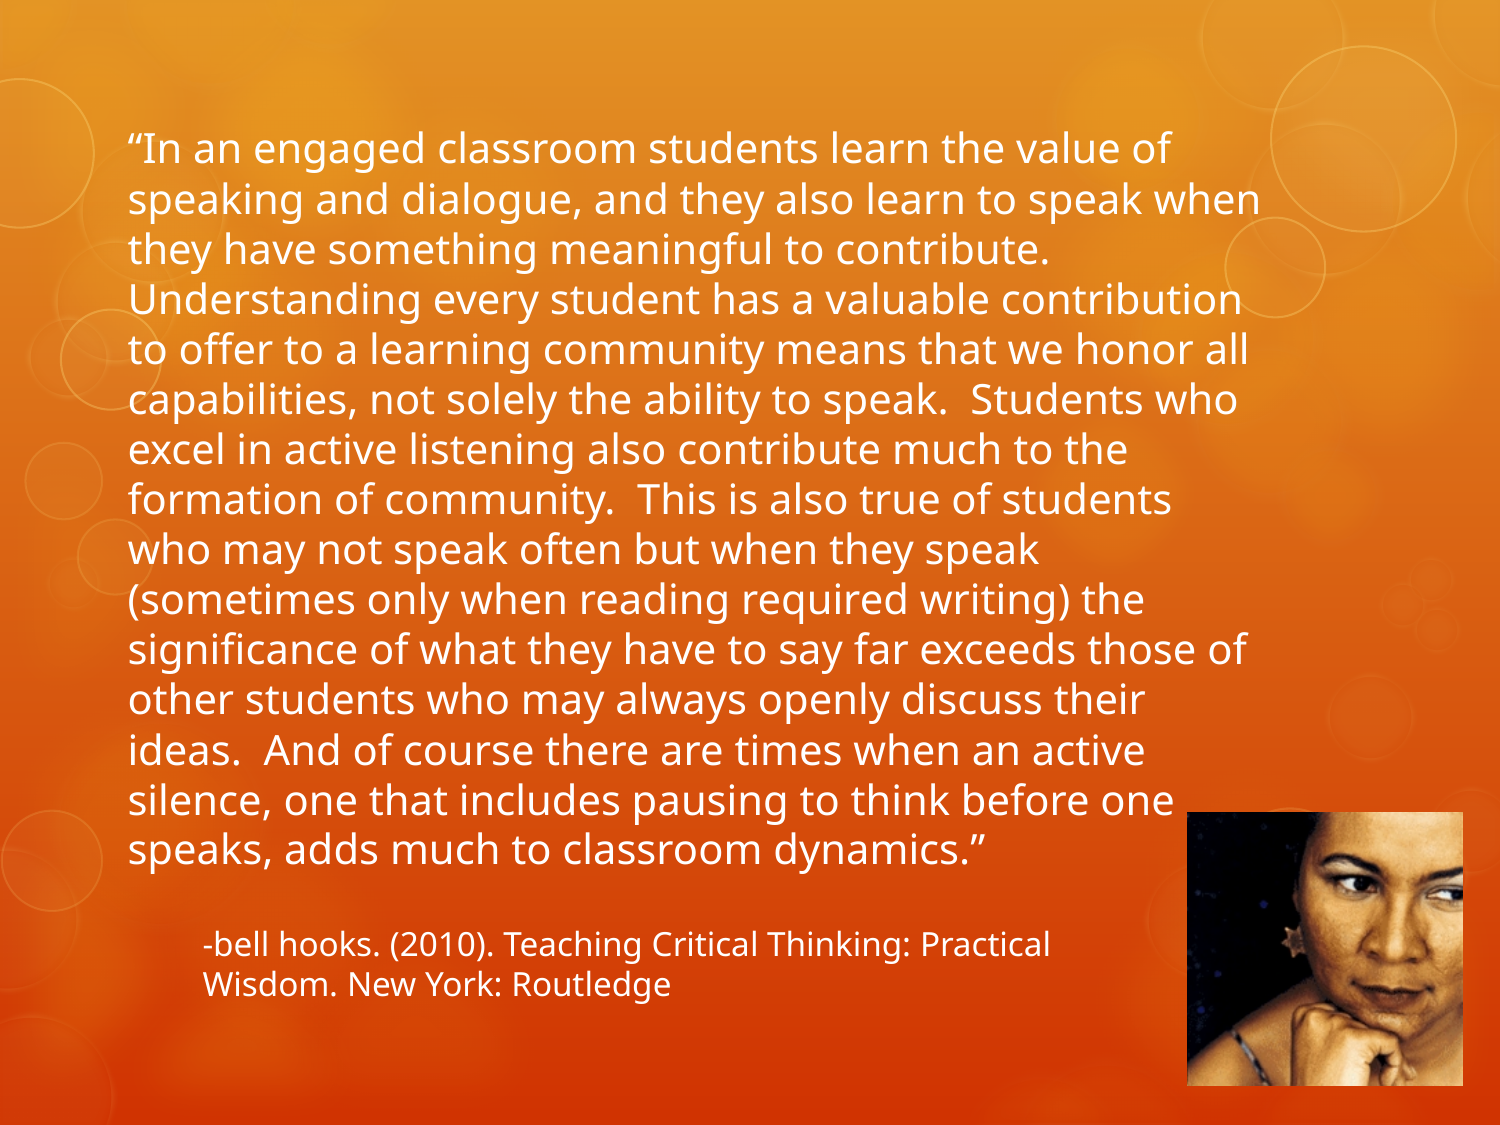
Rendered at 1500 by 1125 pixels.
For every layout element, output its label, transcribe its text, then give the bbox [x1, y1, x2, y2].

list “In an engaged classroom students learn the value of speaking and dialogue, and they also learn to speak when they have something meaningful to contribute. Understanding every student has a valuable contribution to offer to a learning community means that we honor all capabilities, not solely the ability to speak. Students who excel in active listening also contribute much to the formation of community. This is also true of students who may not speak often but when they speak (sometimes only when reading required writing) the significance of what they have to say far exceeds those of other students who may always openly discuss their ideas. And of course there are times when an active silence, one that includes pausing to think before one speaks, adds much to classroom dynamics.” -bell hooks. (2010). Teaching Critical Thinking: Practical Wisdom. New York: Routledge [112, 63, 1282, 1063]
picture [1186, 811, 1463, 1087]
